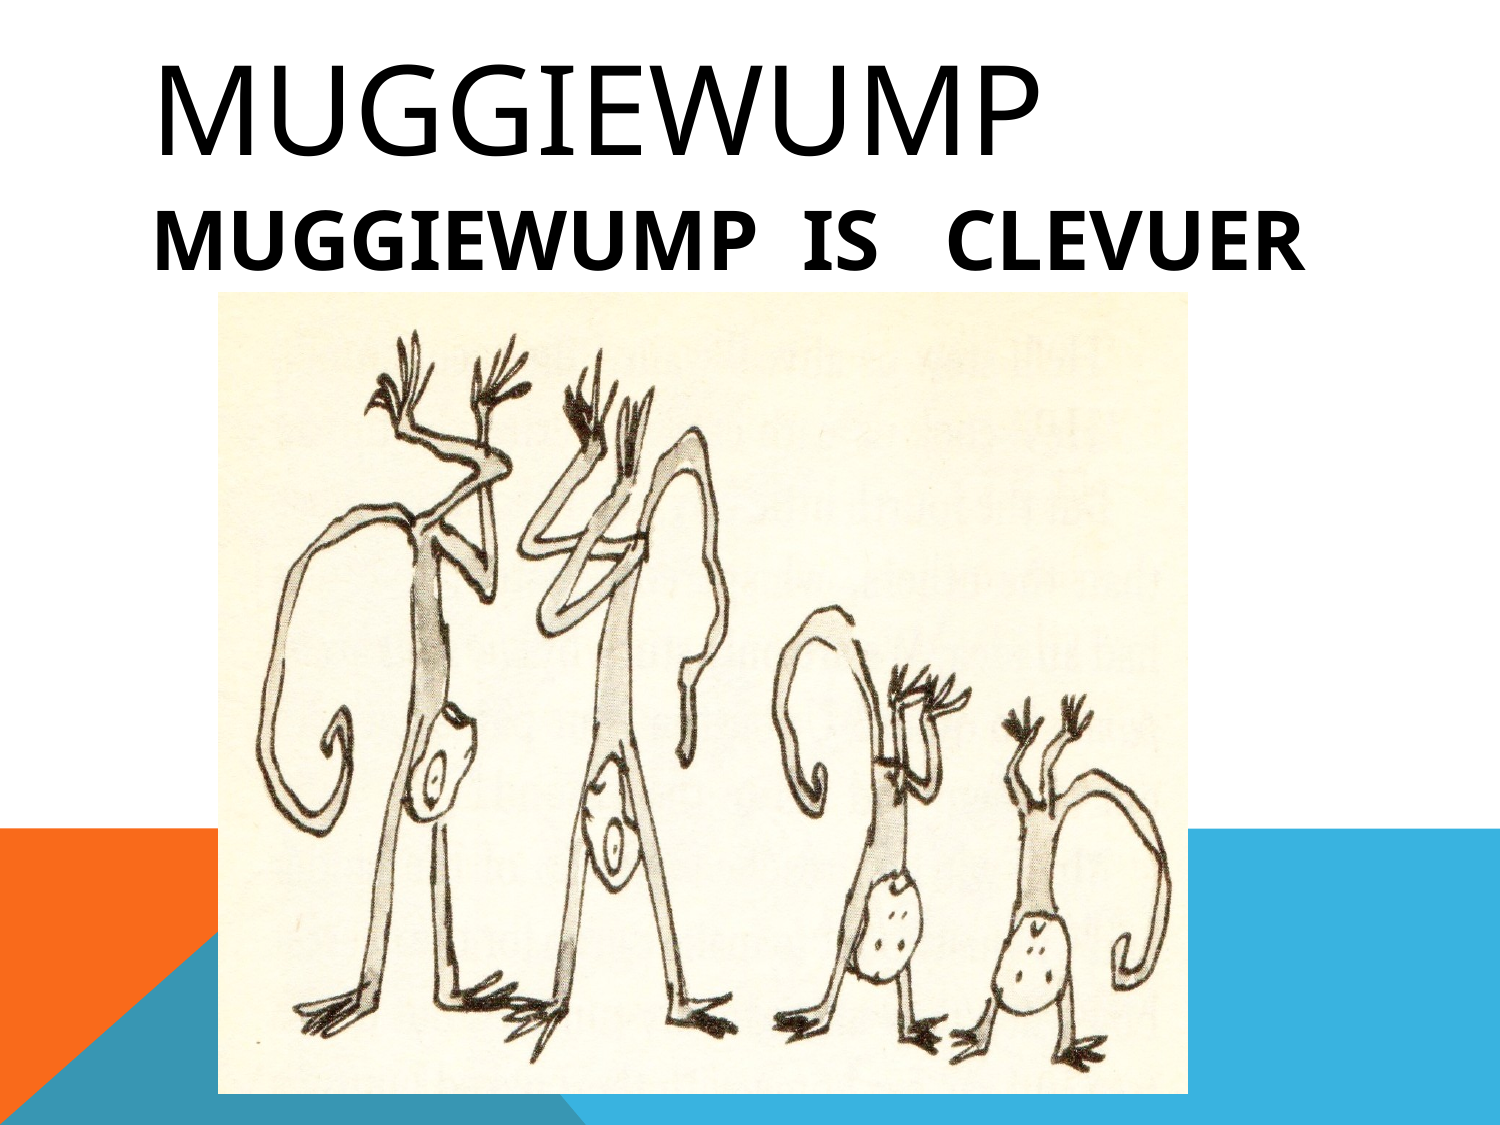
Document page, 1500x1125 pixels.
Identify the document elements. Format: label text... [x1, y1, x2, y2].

list MUGGIEWUMP IS CLEVUER [135, 180, 1369, 768]
picture [218, 292, 1188, 1095]
title mUGGIEWUMP [135, 60, 1369, 150]
